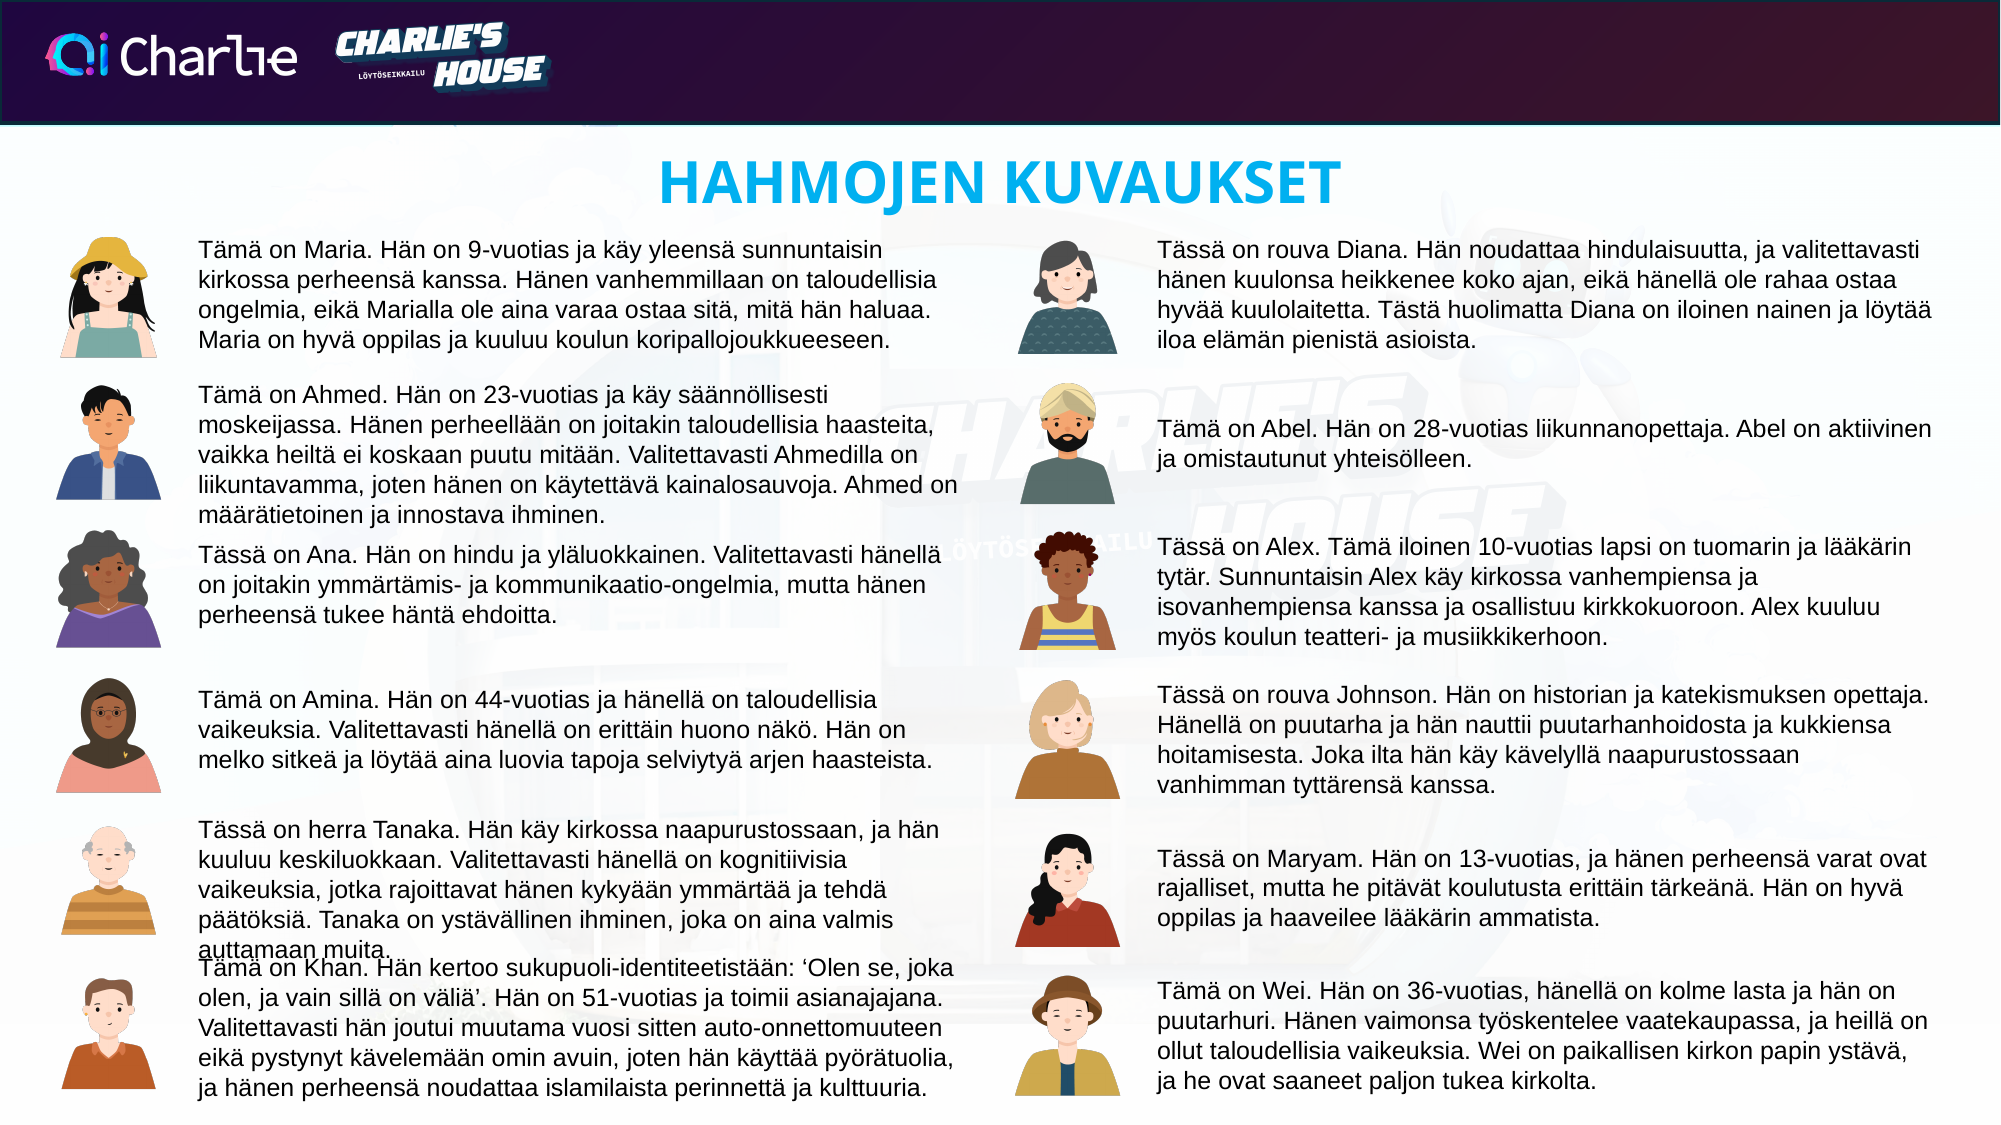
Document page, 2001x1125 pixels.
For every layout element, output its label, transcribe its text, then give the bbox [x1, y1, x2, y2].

picture [45, 32, 297, 76]
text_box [991, 960, 1951, 1111]
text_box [991, 663, 1951, 811]
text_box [991, 812, 1951, 960]
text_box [32, 364, 986, 508]
picture [335, 21, 556, 99]
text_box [32, 943, 986, 1111]
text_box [32, 509, 986, 653]
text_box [32, 219, 989, 363]
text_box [991, 515, 1951, 663]
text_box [32, 653, 986, 798]
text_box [32, 798, 986, 943]
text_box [991, 367, 1951, 515]
text_box HAHMOJEN KUVAUKSET [0, 137, 2000, 223]
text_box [991, 219, 1951, 367]
